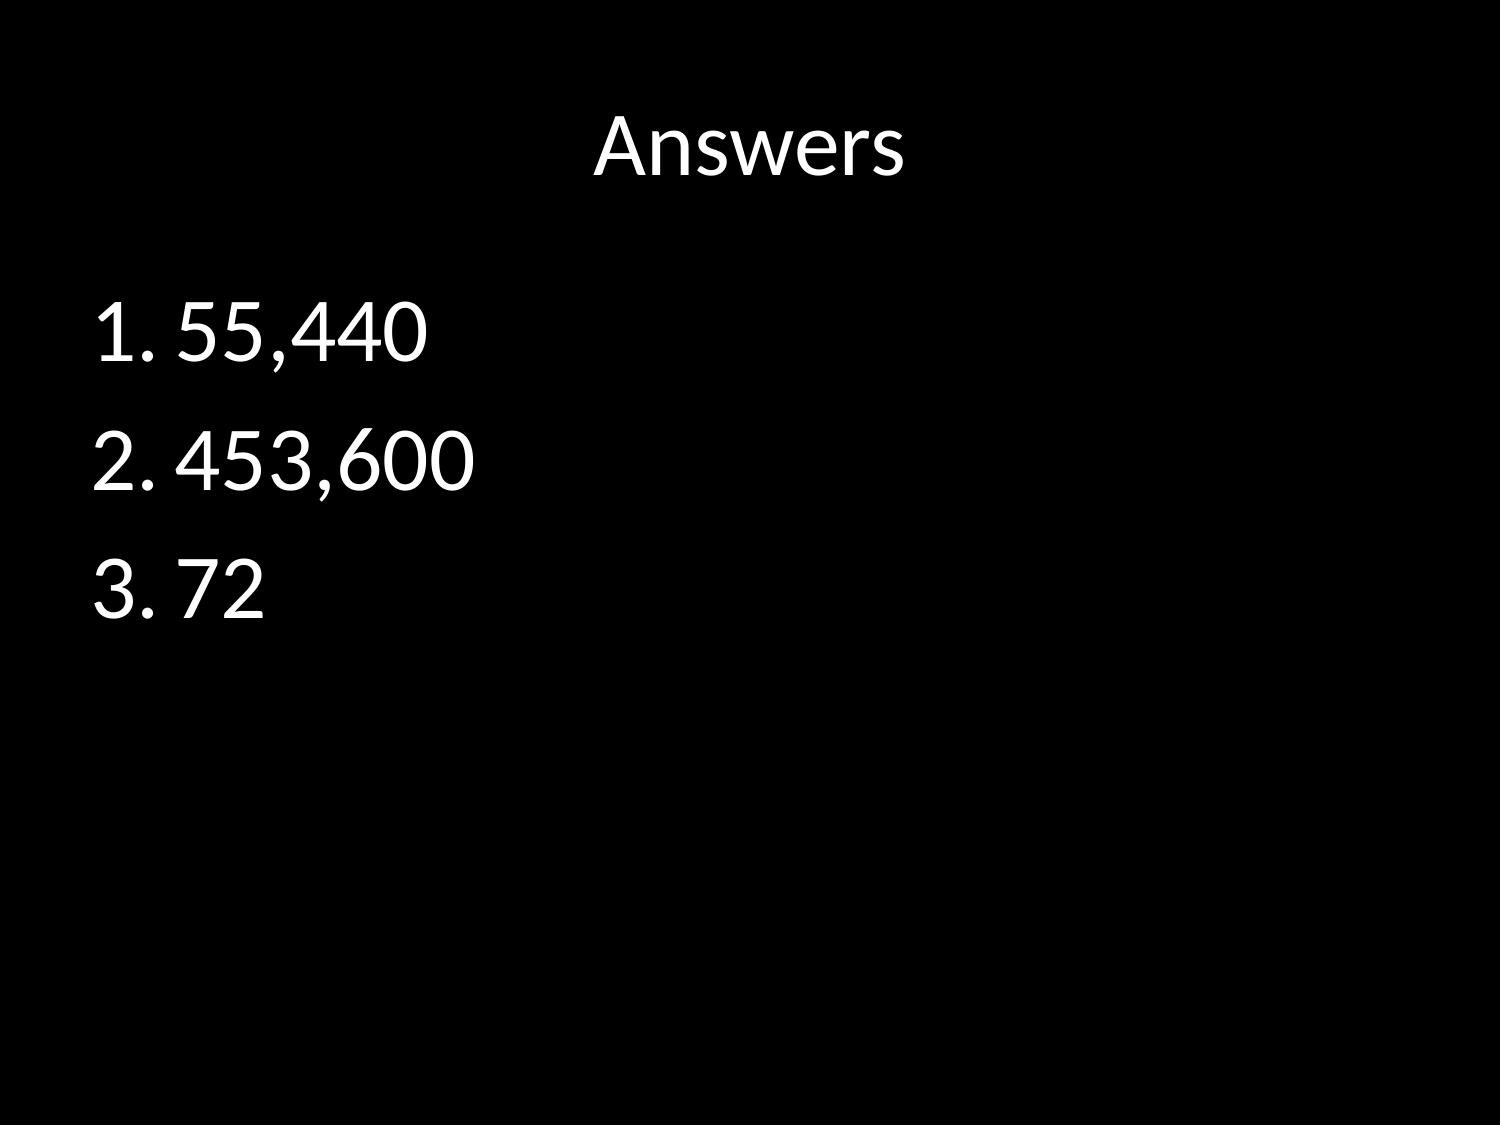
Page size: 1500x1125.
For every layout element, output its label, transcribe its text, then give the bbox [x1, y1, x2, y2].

title Answers [75, 45, 1425, 233]
list 55,440 453,600 72 [75, 262, 1425, 1005]
